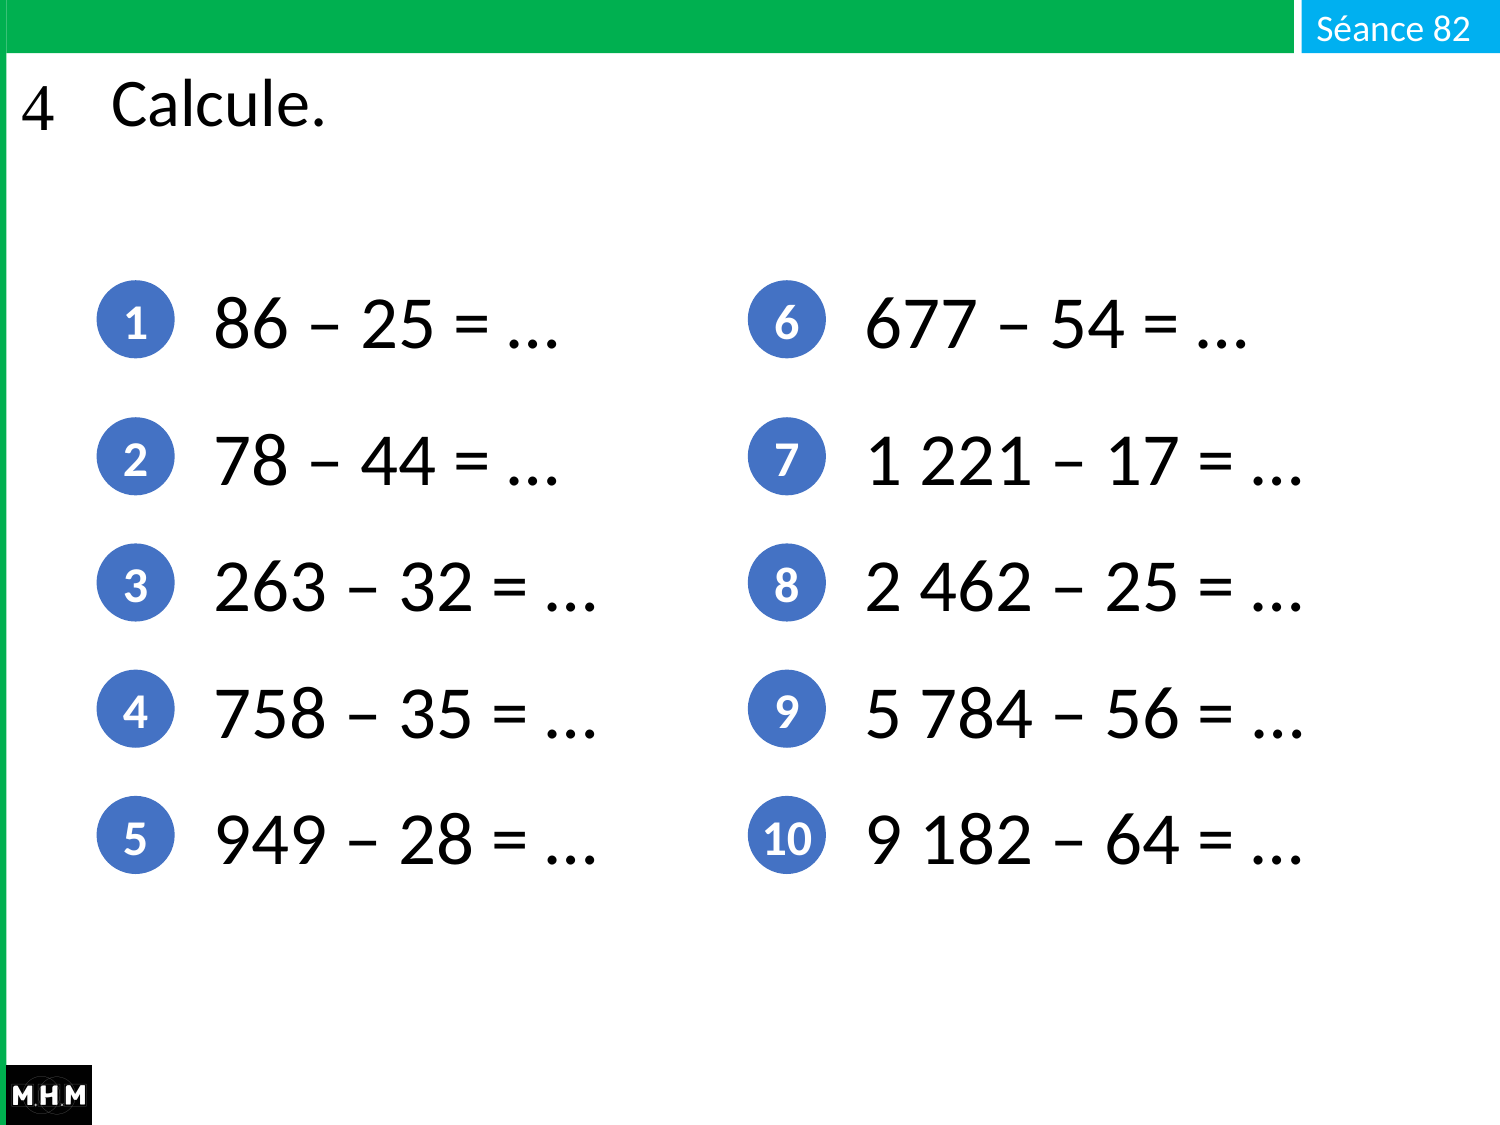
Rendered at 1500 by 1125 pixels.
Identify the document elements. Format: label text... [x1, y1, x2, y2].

text_box 7 [745, 415, 829, 498]
text_box 86 – 25 = … [198, 266, 631, 371]
text_box 10 [745, 793, 829, 877]
text_box 9 182 – 64 = … [850, 781, 1340, 887]
text_box 677 – 54 = … [850, 266, 1282, 371]
text_box 2 [94, 415, 177, 498]
text_box 949 – 28 = … [198, 781, 689, 887]
text_box 78 – 44 = … [198, 403, 743, 508]
text_box 3 [94, 541, 177, 624]
text_box 4 [94, 667, 177, 750]
text_box 758 – 35 = … [198, 655, 756, 761]
text_box 5 784 – 56 = … [849, 655, 1408, 761]
text_box 8 [745, 541, 829, 624]
text_box 1 [94, 278, 177, 361]
text_box 2 462 – 25 = … [850, 529, 1394, 635]
text_box 5 [94, 793, 177, 877]
text_box 9 [745, 667, 829, 750]
title Calcule. [96, 60, 1391, 150]
text_box 6 [745, 278, 829, 361]
picture [6, 1065, 92, 1125]
text_box 1 221 – 17 = … [850, 403, 1394, 508]
text_box 263 – 32 = … [198, 529, 743, 635]
